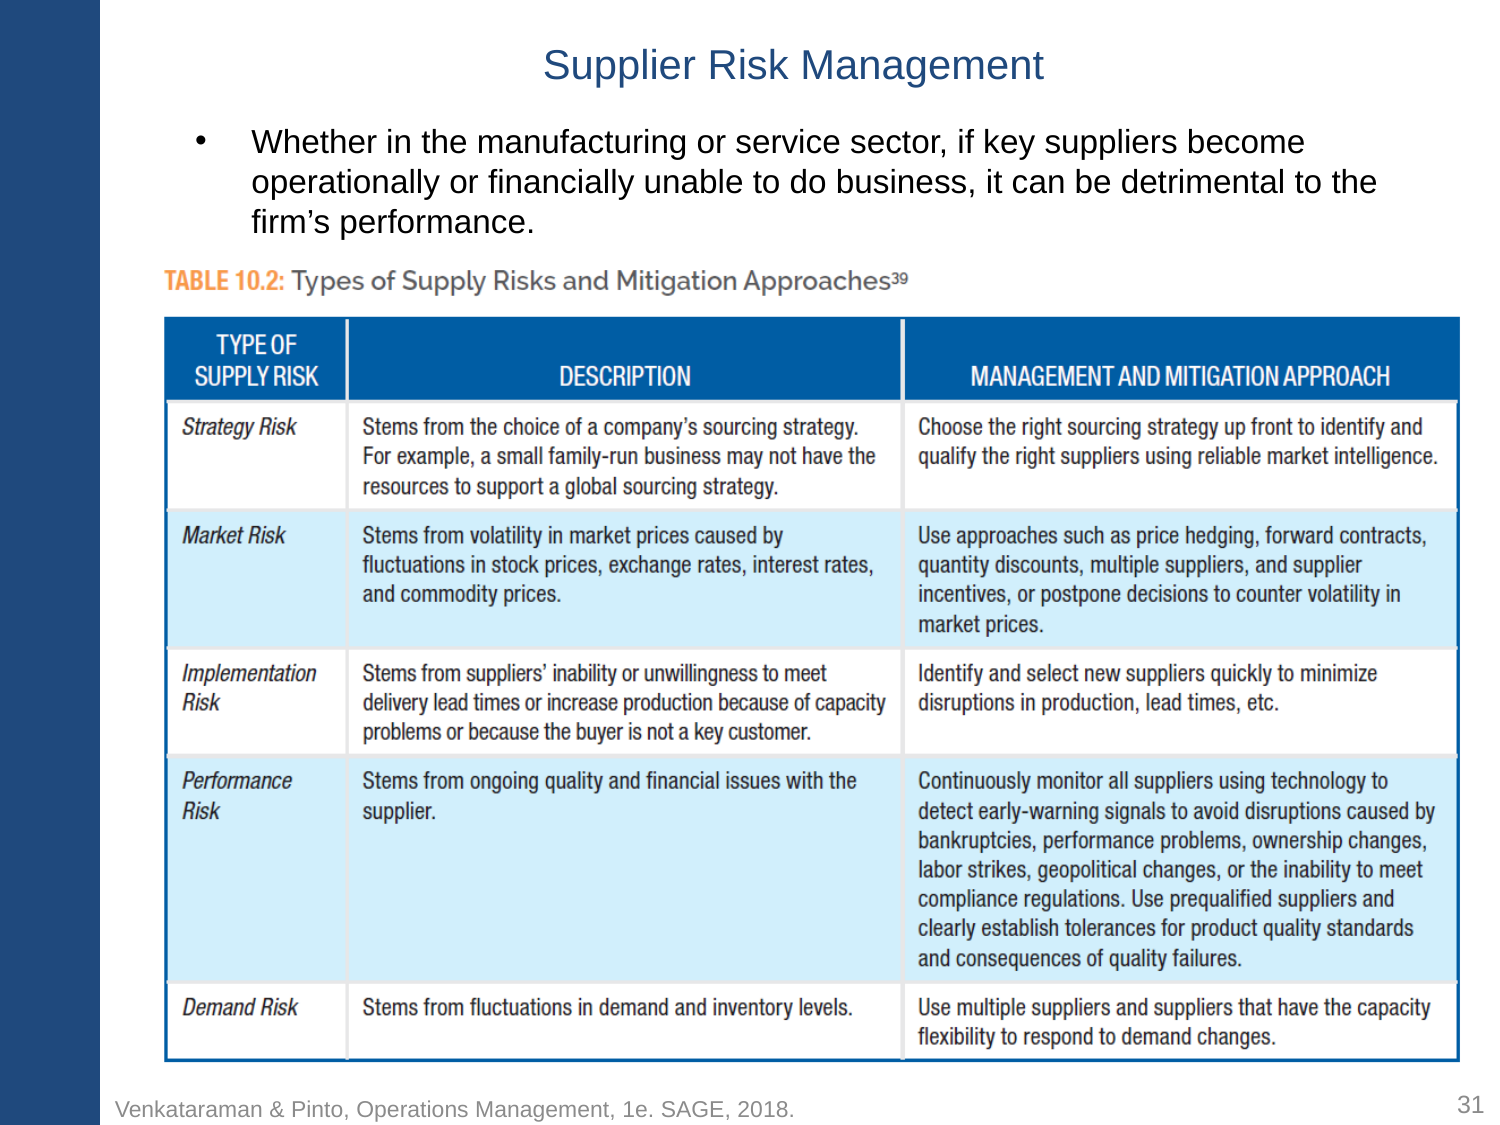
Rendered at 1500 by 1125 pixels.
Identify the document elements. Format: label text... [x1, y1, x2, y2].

list Whether in the manufacturing or service sector, if key suppliers become operationally or financially unable to do business, it can be detrimental to the firm’s performance. [180, 112, 1443, 250]
slide_number 31 [1425, 1083, 1500, 1124]
title Supplier Risk Management [162, 0, 1425, 125]
picture [153, 262, 1477, 1076]
footer Venkataraman & Pinto, Operations Management, 1e. SAGE, 2018. [99, 1087, 1250, 1125]
